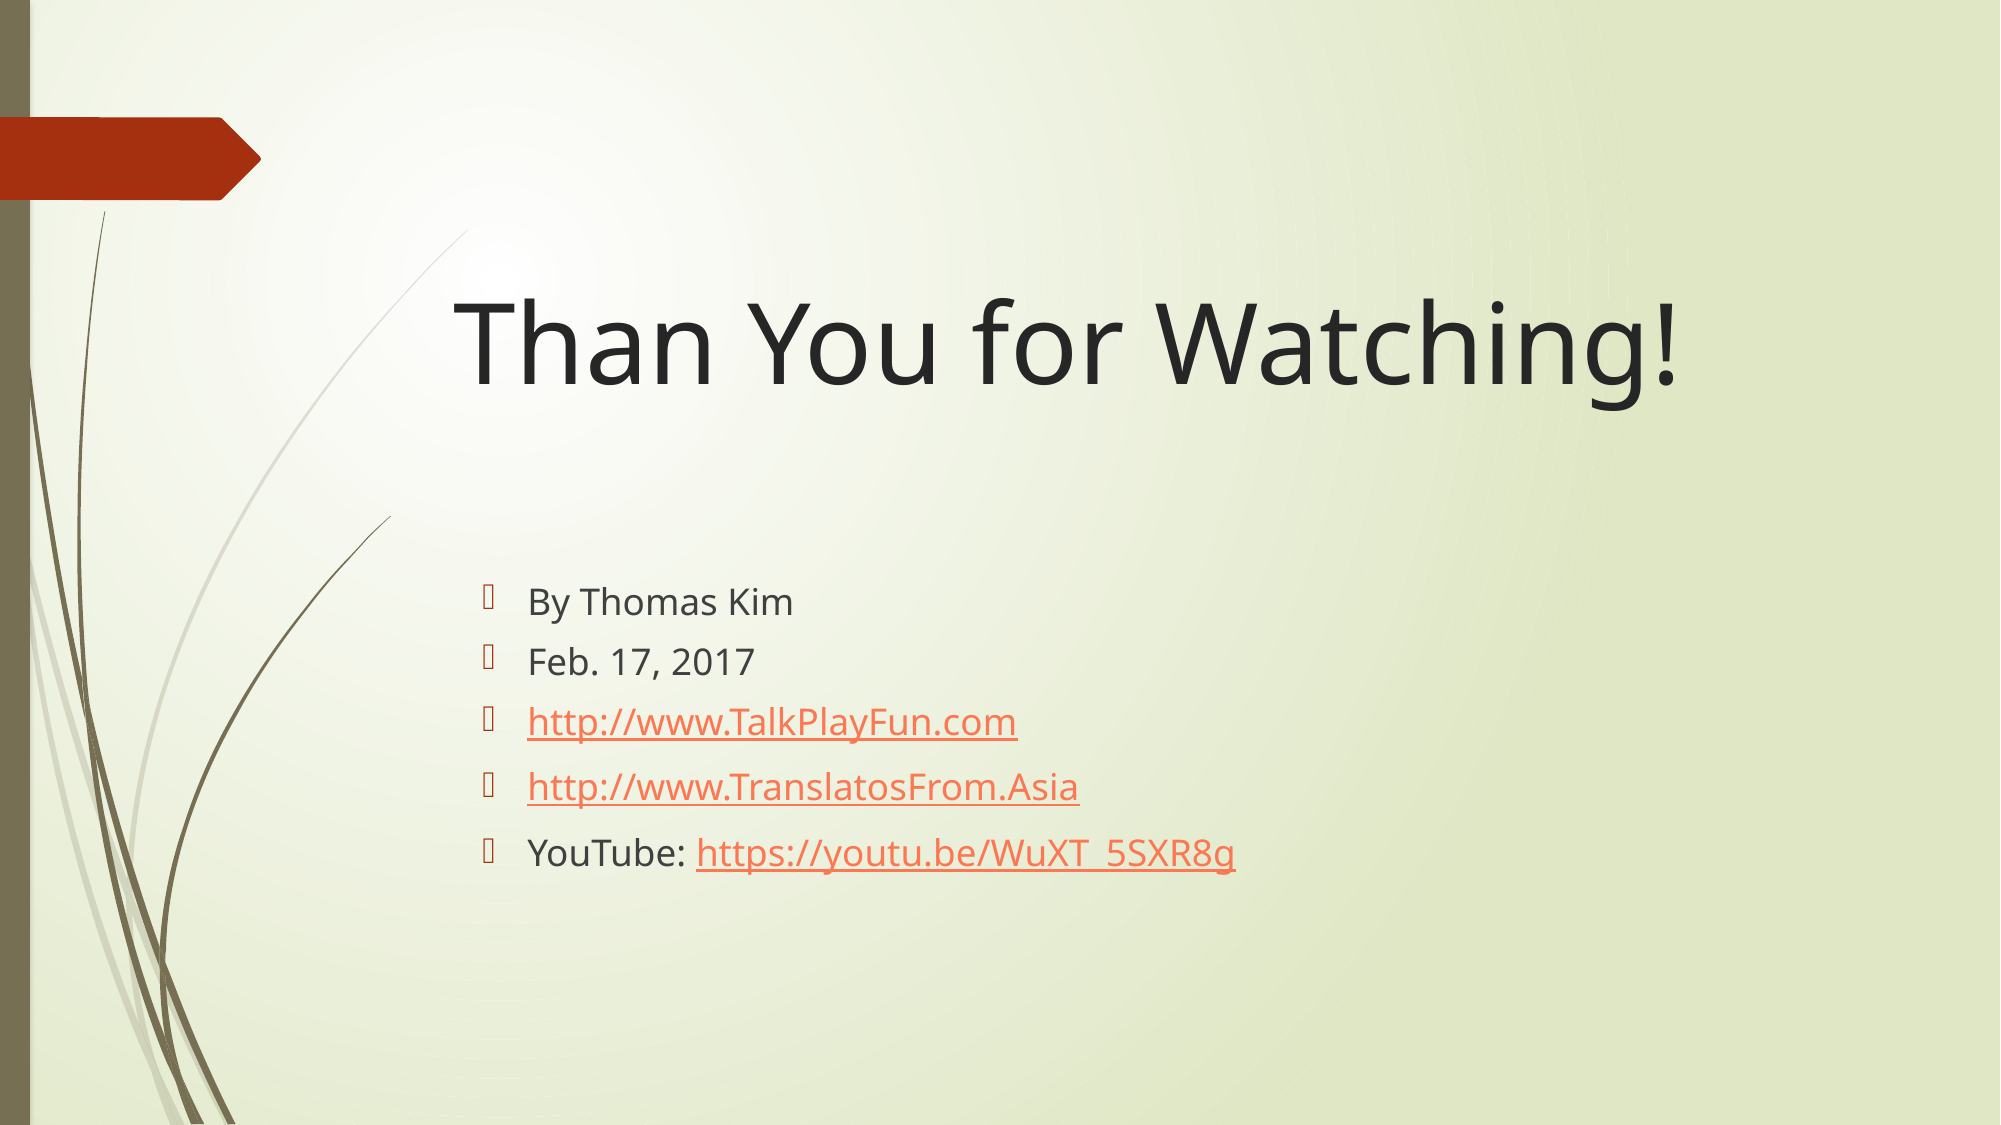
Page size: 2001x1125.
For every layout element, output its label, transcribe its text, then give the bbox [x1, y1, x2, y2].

list By Thomas Kim Feb. 17, 2017 http://www.TalkPlayFun.com http://www.TranslatosFrom.Asia YouTube: https://youtu.be/WuXT_5SXR8g [467, 570, 1703, 890]
title Than You for Watching! [438, 264, 1764, 548]
